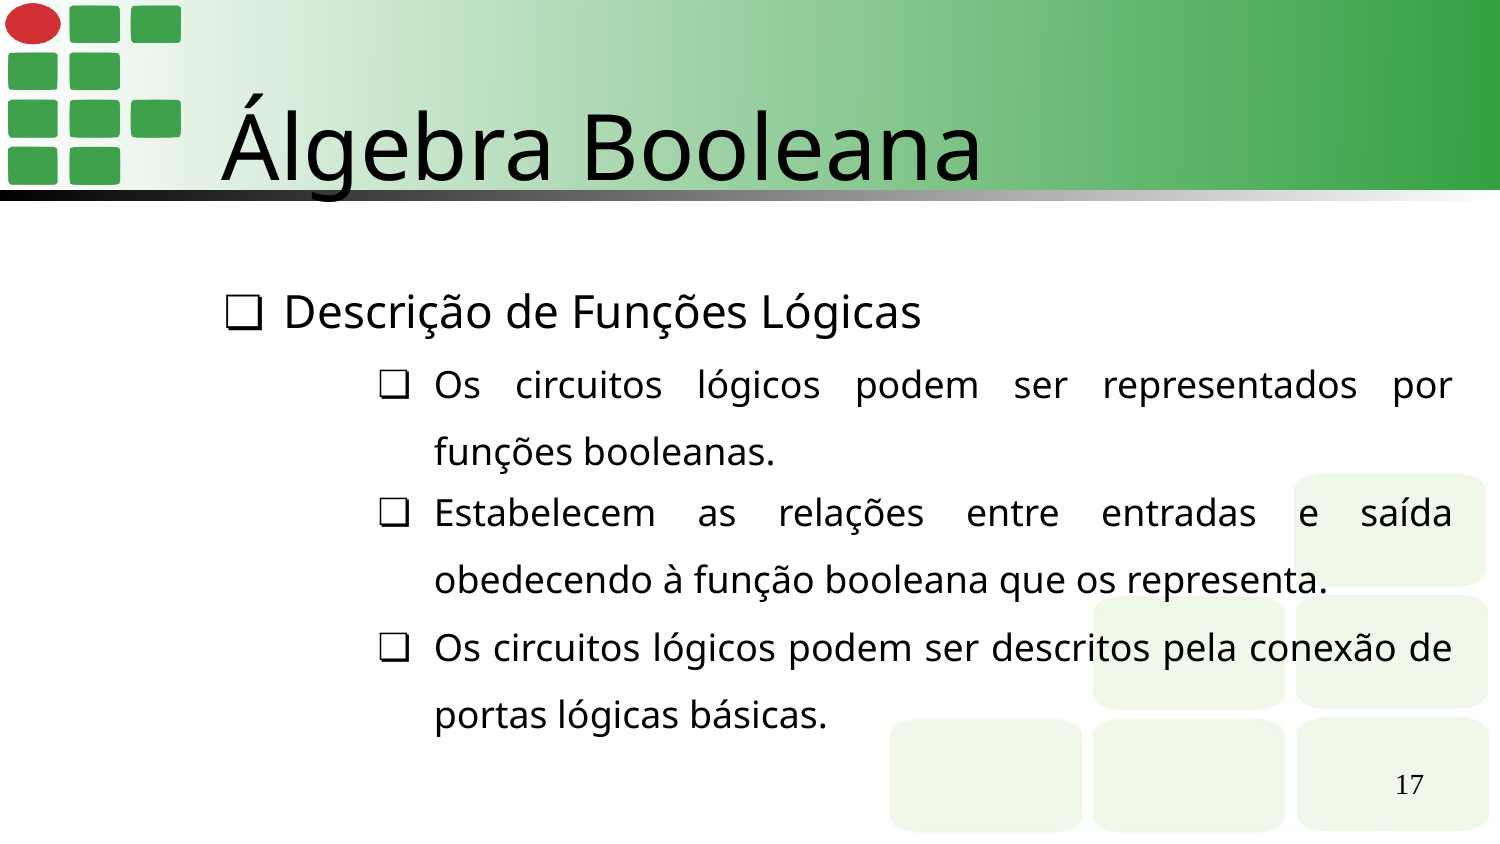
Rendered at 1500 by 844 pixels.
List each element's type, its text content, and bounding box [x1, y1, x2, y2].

picture [5, 3, 181, 185]
text_box Estabelecem as relações entre entradas e saída obedecendo à função booleana que os representa. Os circuitos lógicos podem ser descritos pela conexão de portas lógicas básicas. [193, 459, 1469, 769]
picture [803, 441, 1495, 835]
slide_number ‹#› [1075, 768, 1425, 827]
text_box Descrição de Funções Lógicas Os circuitos lógicos podem ser representados por funções booleanas. [193, 248, 1469, 459]
text_box Álgebra Booleana [206, 26, 1468, 207]
